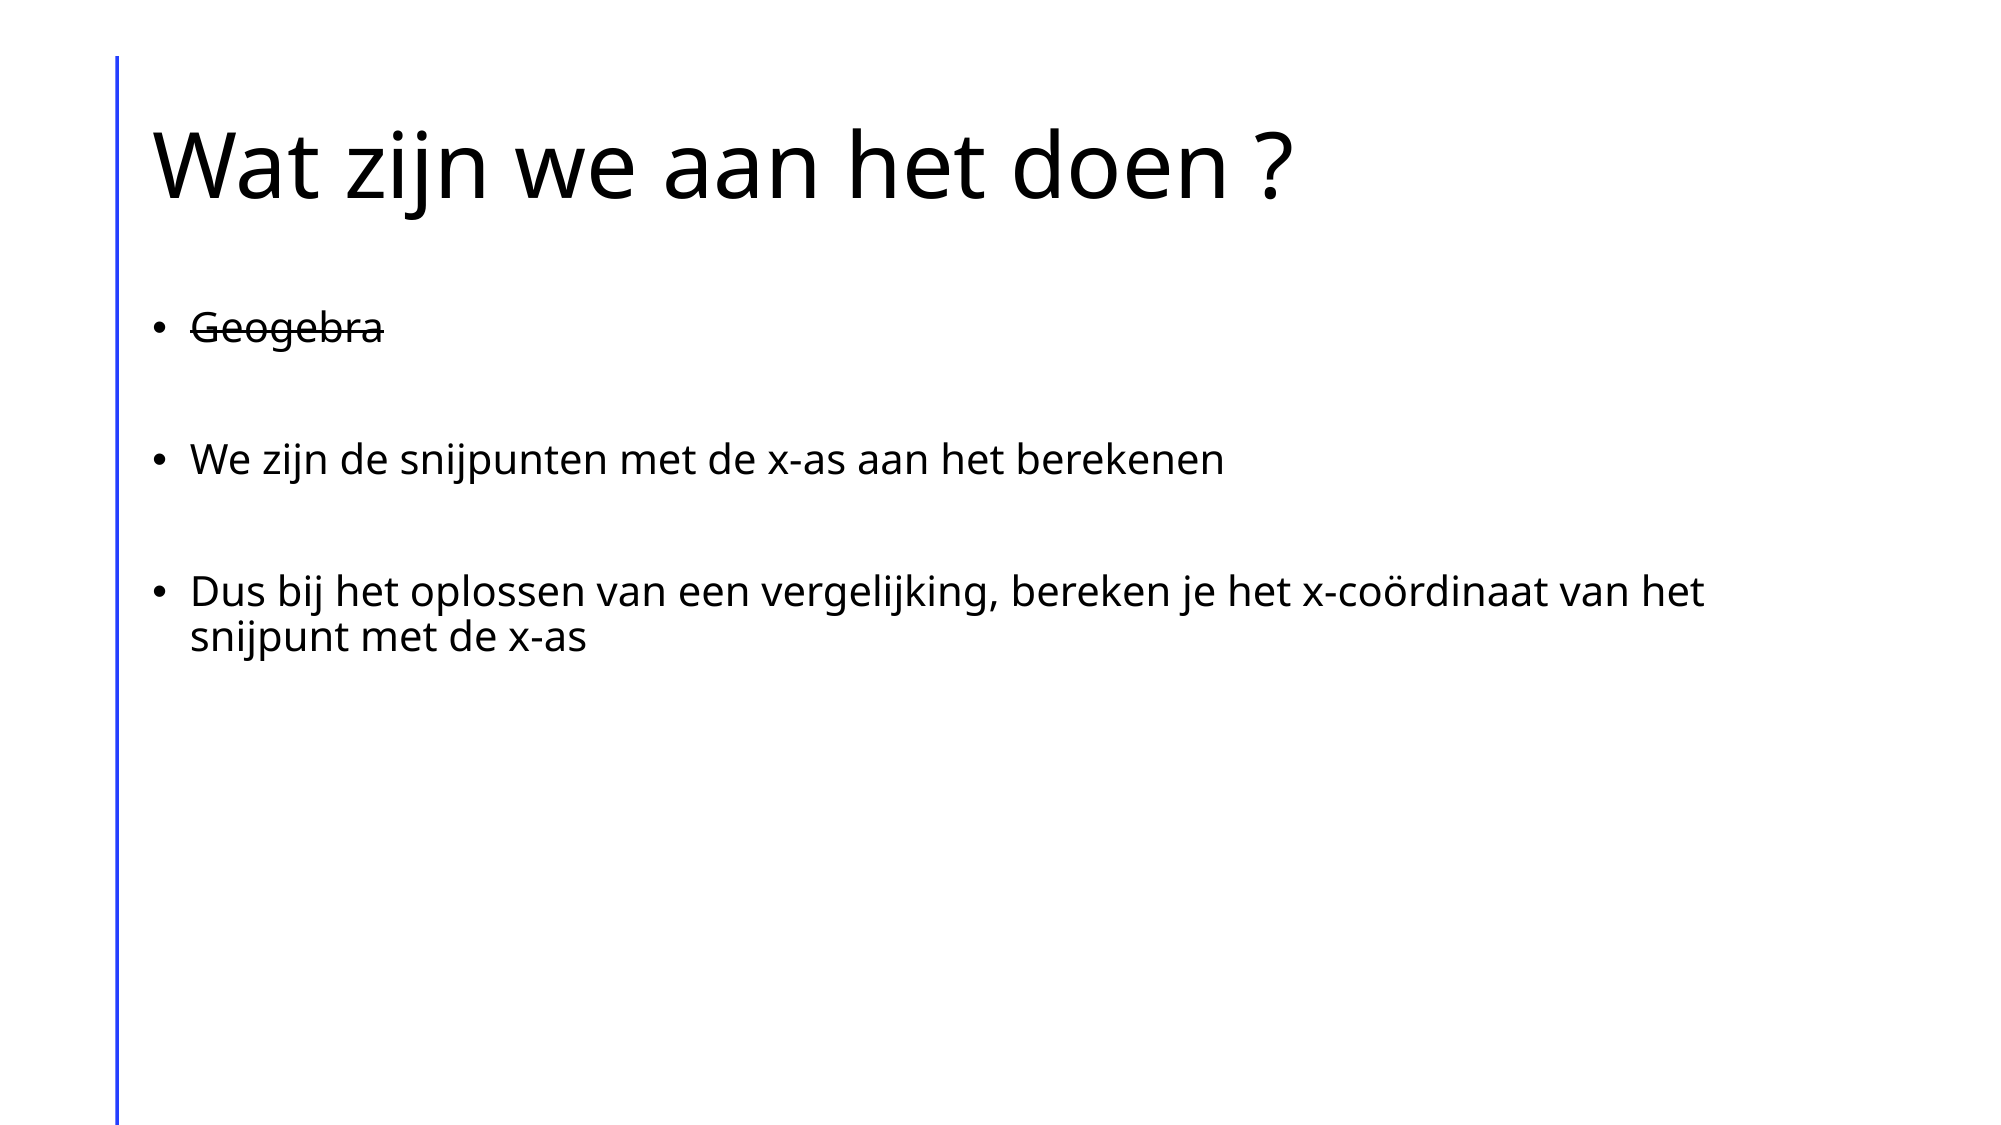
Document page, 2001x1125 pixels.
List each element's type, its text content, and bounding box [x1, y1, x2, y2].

title Wat zijn we aan het doen ? [137, 59, 1863, 278]
list Geogebra We zijn de snijpunten met de x-as aan het berekenen Dus bij het oplossen van een vergelijking, bereken je het x-coördinaat van het snijpunt met de x-as [137, 299, 1863, 1014]
